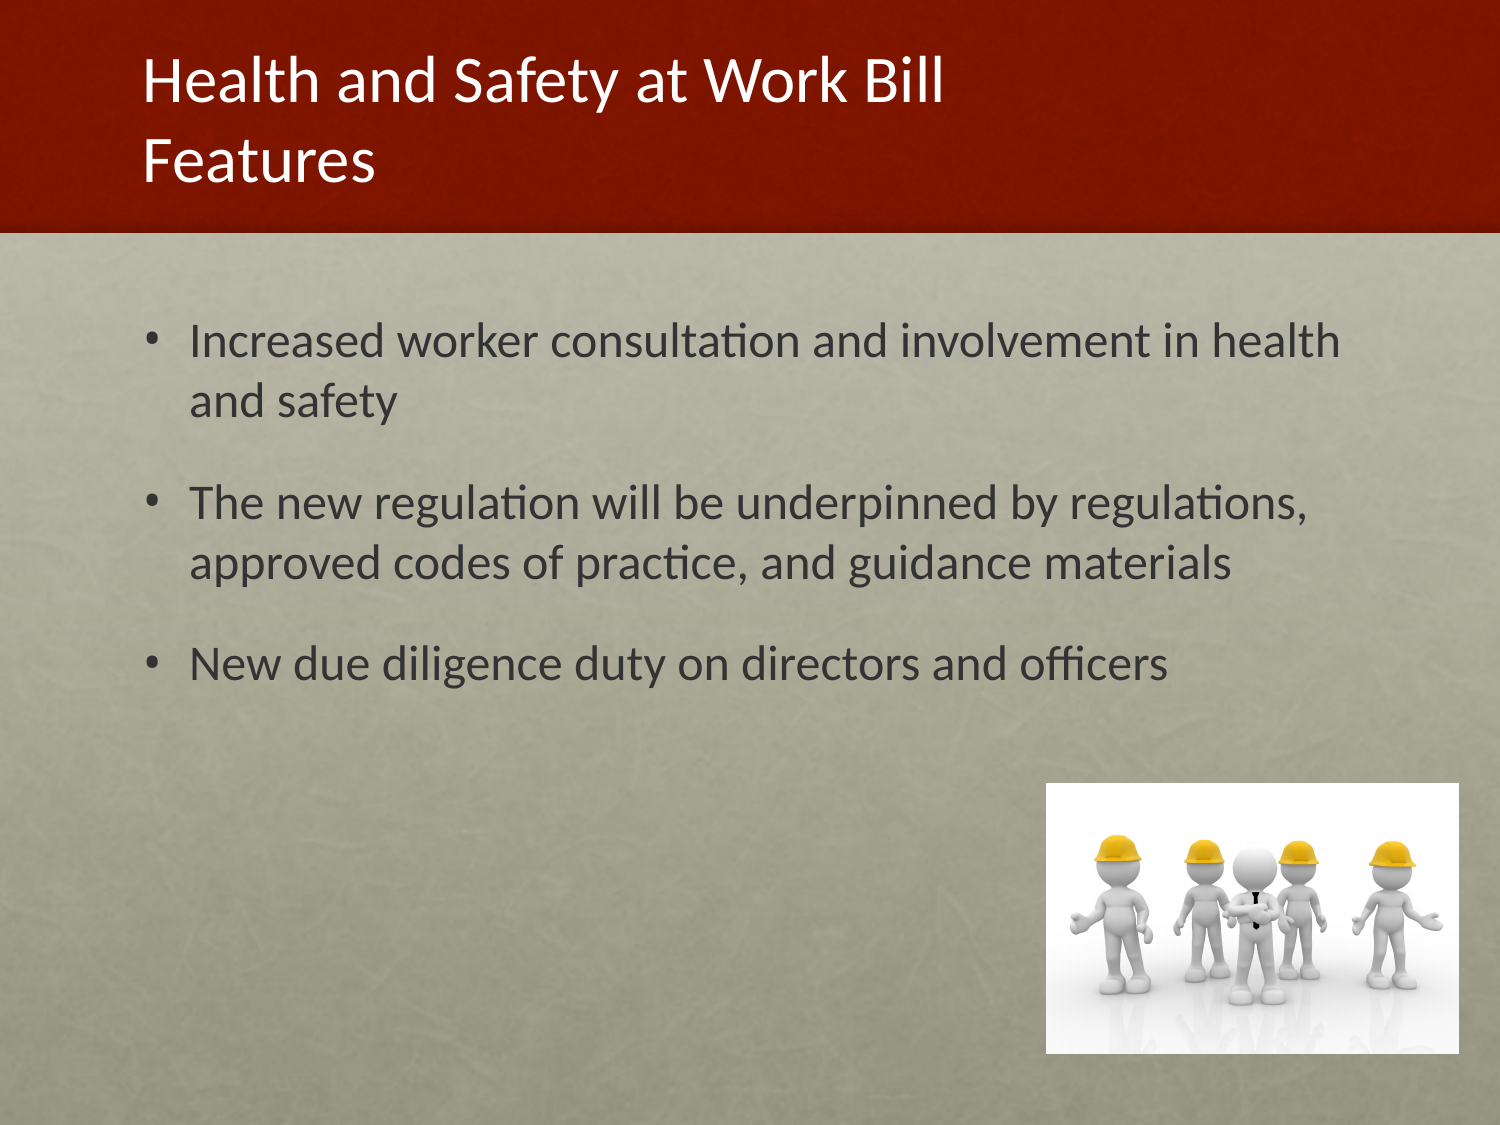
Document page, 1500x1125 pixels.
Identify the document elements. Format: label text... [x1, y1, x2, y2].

list Increased worker consultation and involvement in health and safety The new regulation will be underpinned by regulations, approved codes of practice, and guidance materials New due diligence duty on directors and officers [127, 299, 1372, 807]
title Health and Safety at Work Bill Features [127, 10, 1372, 221]
picture [0, 214, 1500, 1125]
